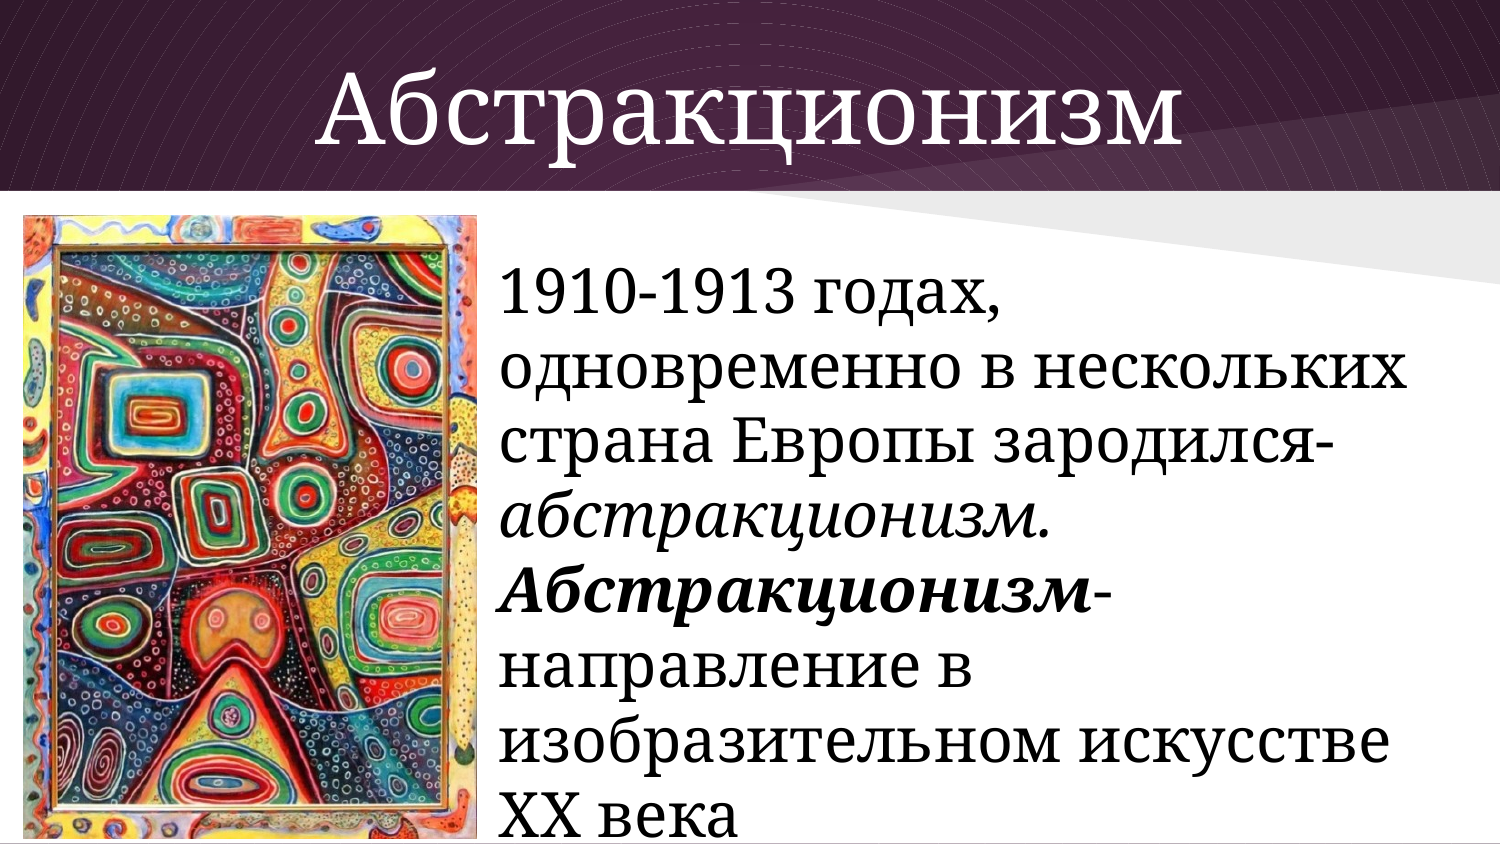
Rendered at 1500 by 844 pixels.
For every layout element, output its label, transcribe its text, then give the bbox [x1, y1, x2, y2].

title Абстракционизм [75, 33, 1425, 175]
picture [23, 214, 477, 839]
list 1910-1913 годах, одновременно в нескольких страна Европы зародился-абстракционизм. Абстракционизм-направление в изобразительном искусстве ХХ века [483, 235, 1480, 819]
